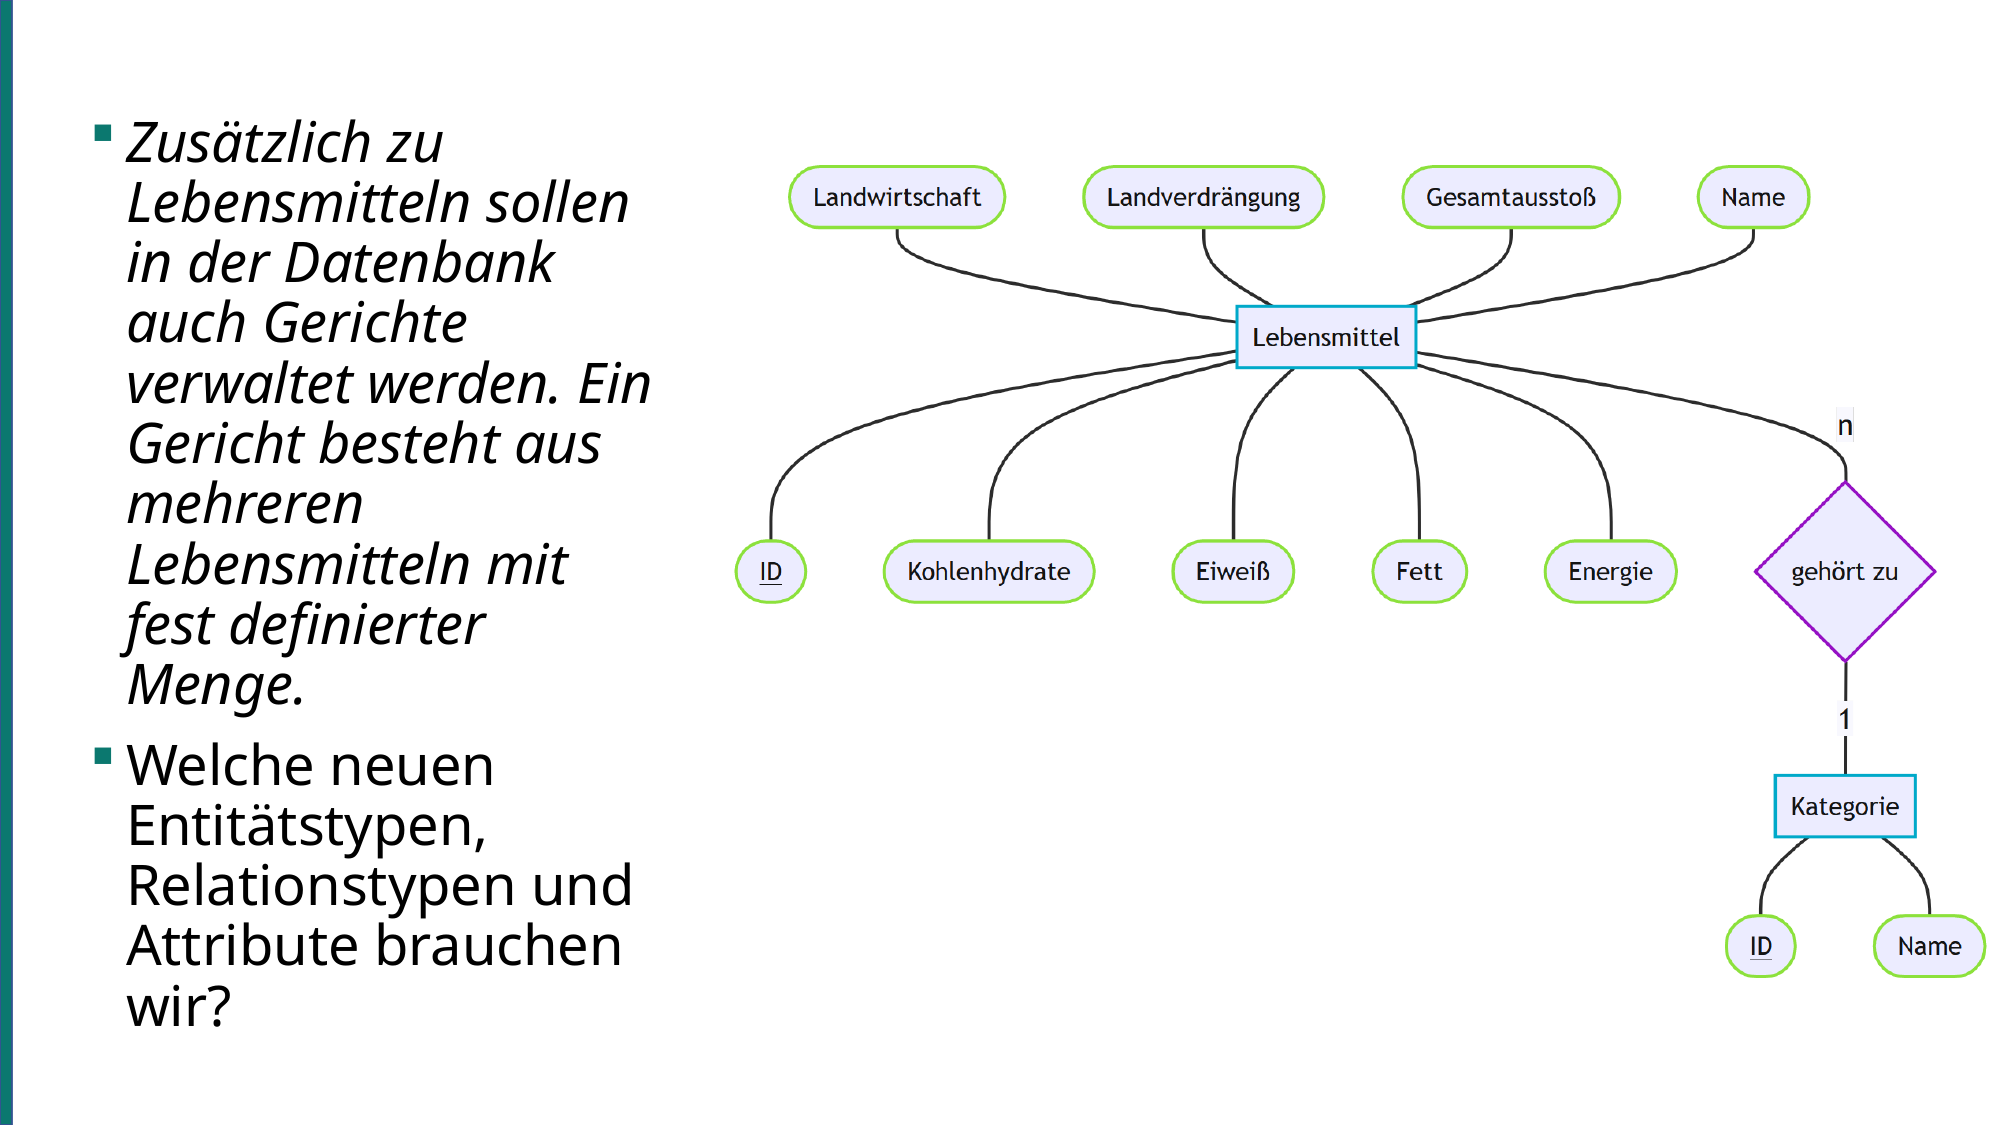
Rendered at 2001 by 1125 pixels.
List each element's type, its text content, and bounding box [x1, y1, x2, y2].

picture [730, 159, 2000, 989]
list Zusätzlich zu Lebensmitteln sollen in der Datenbank auch Gerichte verwaltet werden. Ein Gericht besteht aus mehreren Lebensmitteln mit fest definierter Menge. Welche neuen Entitätstypen, Relationstypen und Attribute brauchen wir? [75, 106, 685, 1053]
